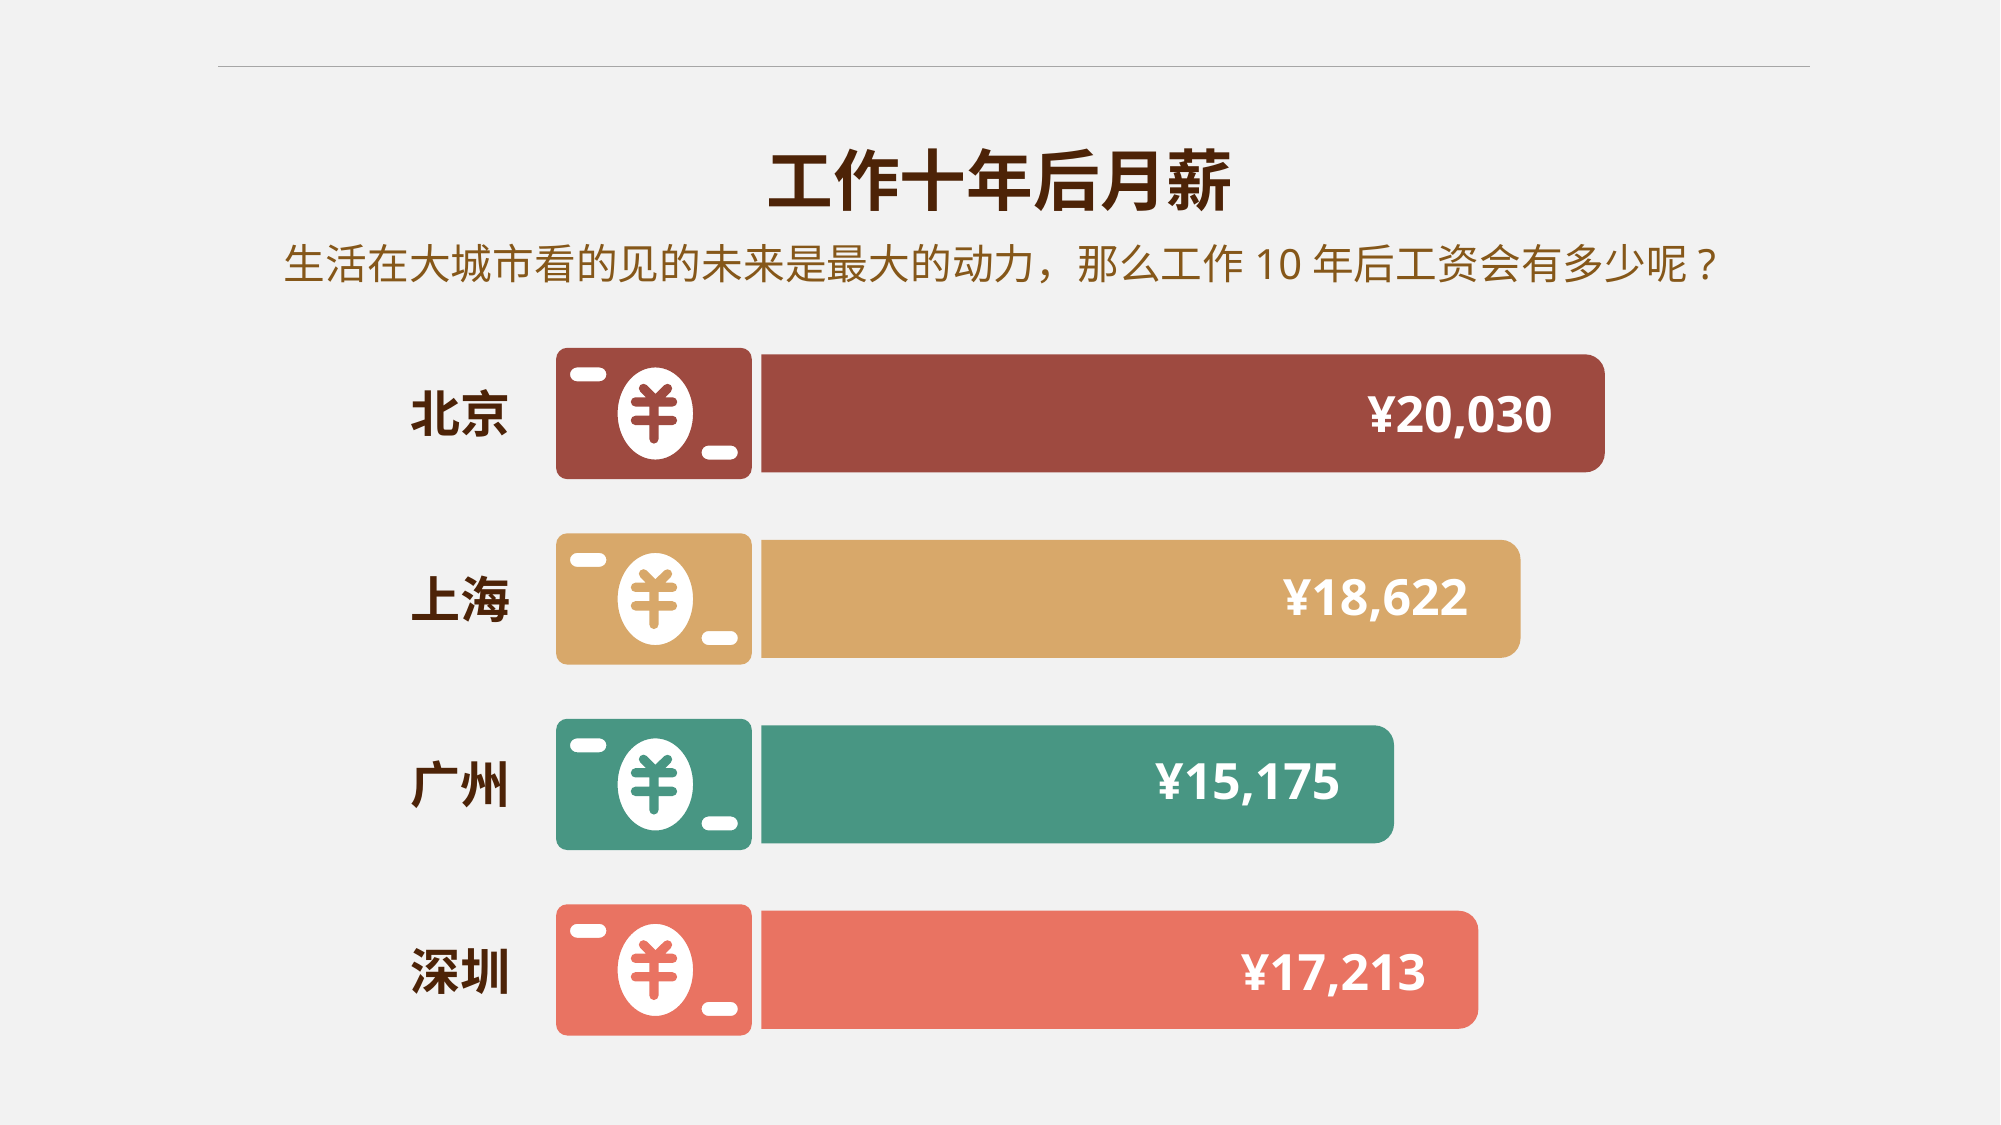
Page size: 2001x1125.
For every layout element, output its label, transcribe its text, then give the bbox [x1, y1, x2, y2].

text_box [556, 904, 752, 1036]
text_box 深圳 [395, 932, 526, 1008]
text_box ¥17,213 [1201, 932, 1479, 1008]
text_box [556, 533, 752, 665]
text_box 工作十年后月薪 [746, 131, 1254, 227]
text_box 广州 [395, 746, 526, 822]
text_box [760, 724, 1396, 845]
text_box ¥15,175 [1115, 742, 1393, 818]
text_box [760, 909, 1480, 1030]
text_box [556, 347, 752, 480]
text_box ¥18,622 [1243, 557, 1521, 633]
text_box [760, 538, 1522, 659]
text_box 北京 [395, 375, 526, 451]
text_box 生活在大城市看的见的未来是最大的动力，那么工作10年后工资会有多少呢? [167, 230, 1833, 296]
text_box ¥20,030 [1327, 375, 1605, 451]
text_box [760, 353, 1606, 474]
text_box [556, 718, 752, 851]
text_box 上海 [395, 561, 526, 636]
